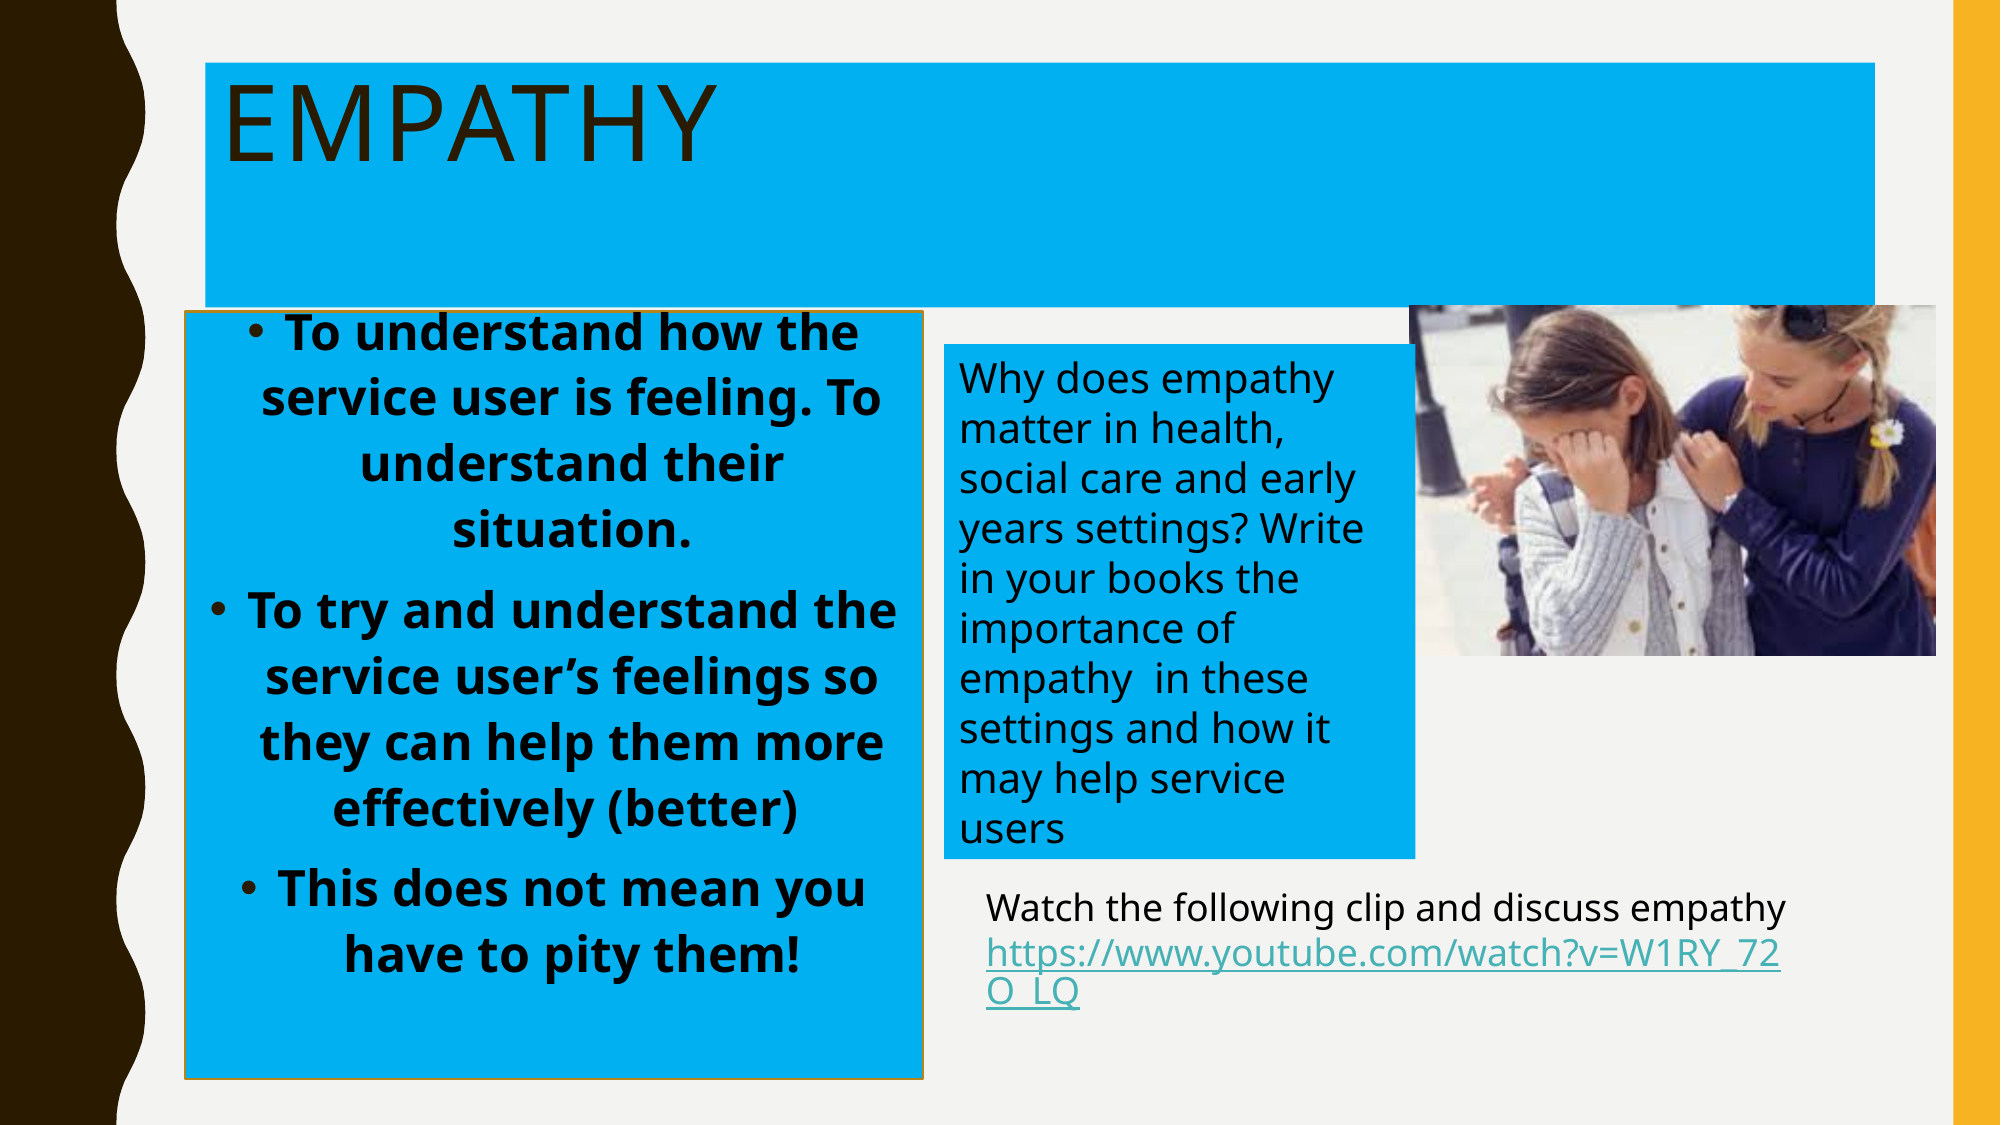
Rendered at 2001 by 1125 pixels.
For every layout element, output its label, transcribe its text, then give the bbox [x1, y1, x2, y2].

title empathy [205, 62, 1875, 308]
text_box Why does empathy matter in health, social care and early years settings? Write in your books the importance of empathy in these settings and how it may help service users [944, 344, 1416, 860]
list To understand how the service user is feeling. To understand their situation. To try and understand the service user’s feelings so they can help them more effectively (better) This does not mean you have to pity them! [184, 310, 924, 1080]
text_box Watch the following clip and discuss empathy https://www.youtube.com/watch?v=W1RY_72O_LQ [971, 876, 1816, 1078]
picture [1409, 305, 1936, 656]
